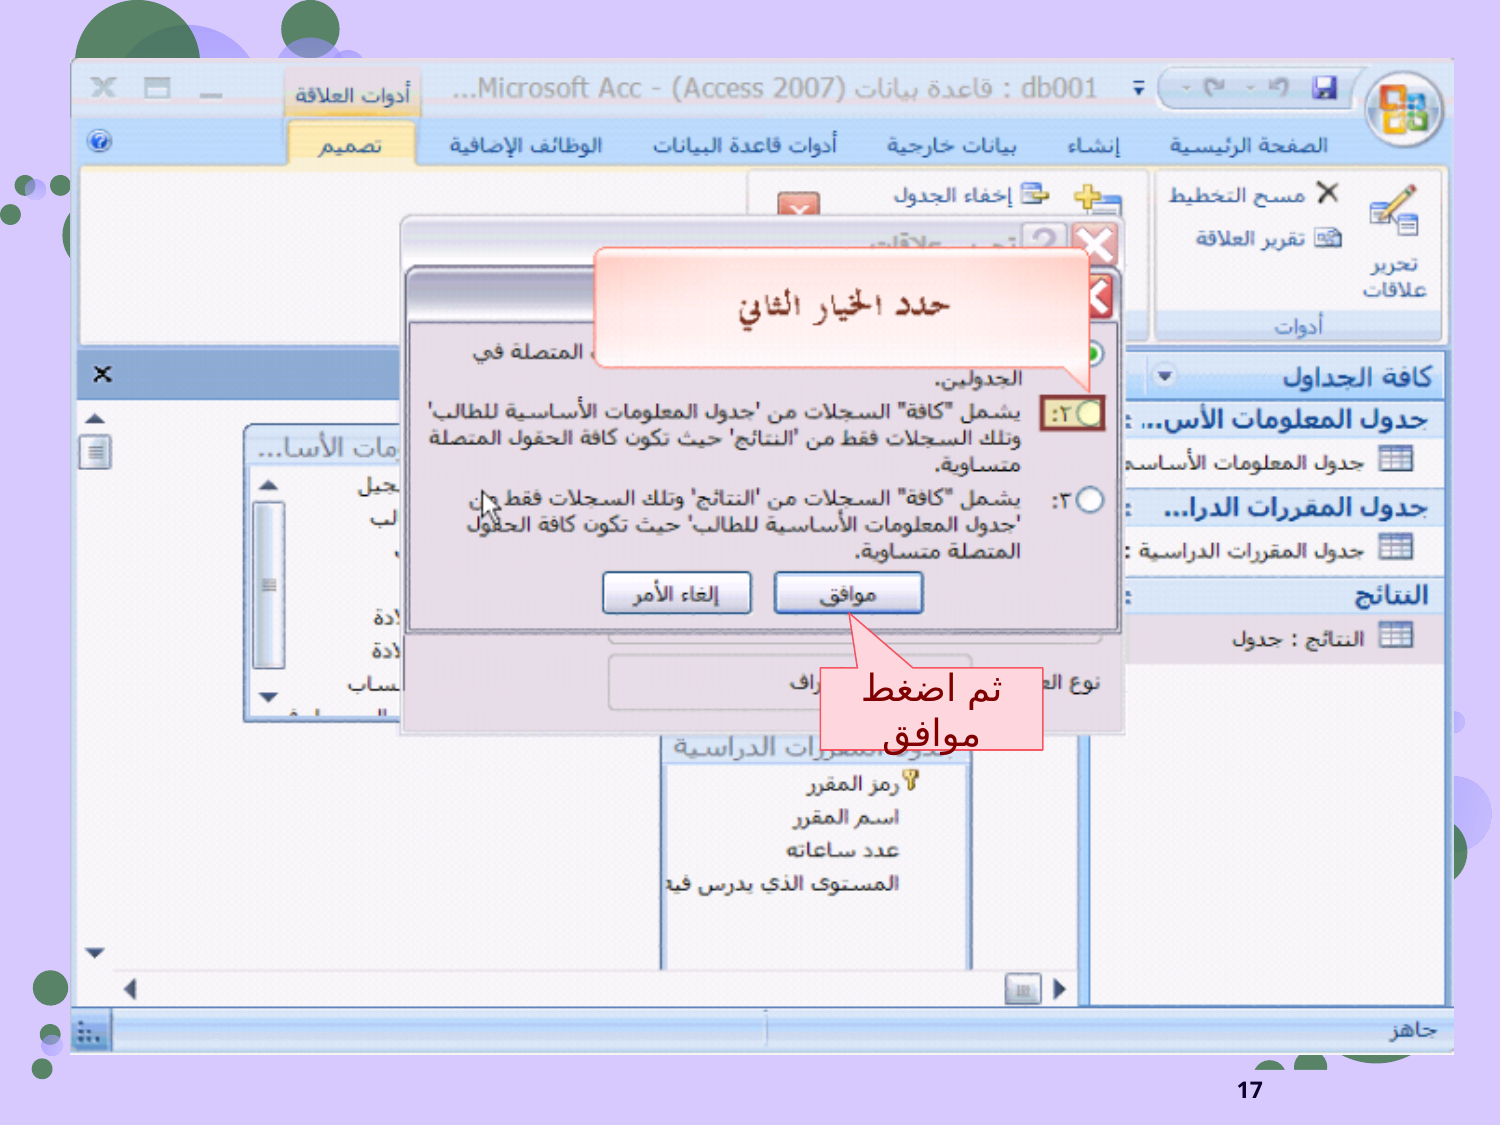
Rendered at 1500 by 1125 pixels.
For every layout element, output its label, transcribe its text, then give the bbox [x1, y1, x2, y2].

picture [68, 56, 1455, 1057]
slide_number 17 [1074, 1069, 1425, 1113]
